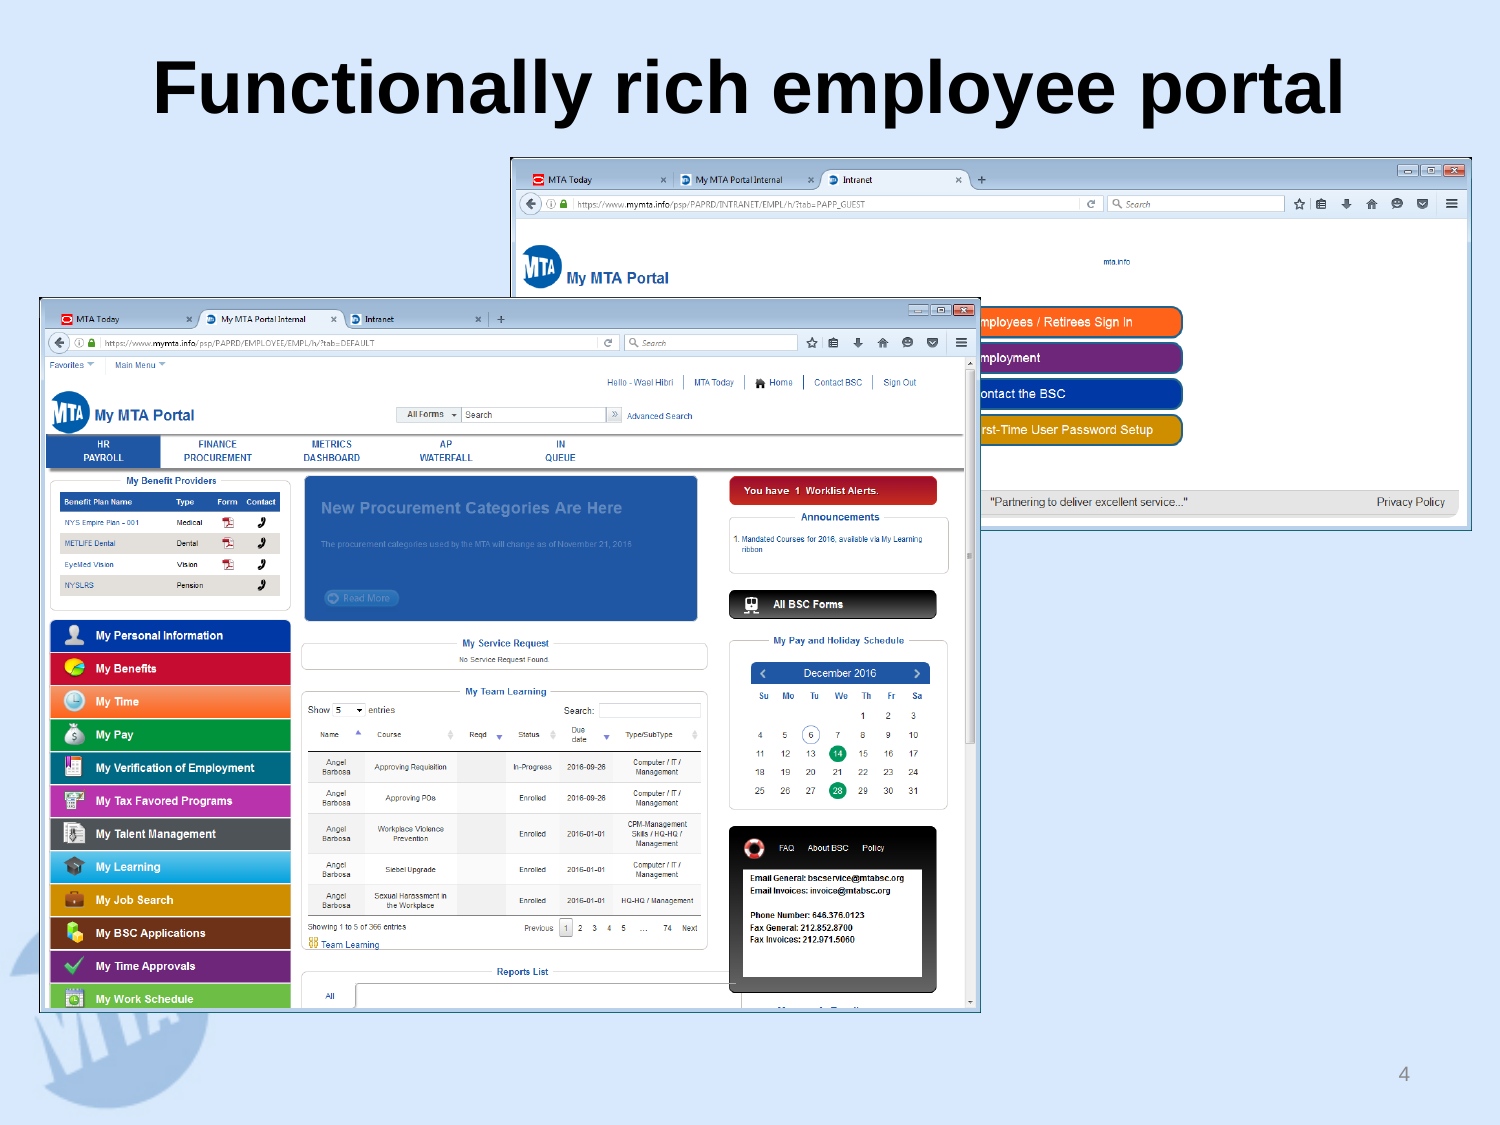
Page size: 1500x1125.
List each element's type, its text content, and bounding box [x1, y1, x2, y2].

slide_number 3 [1074, 1042, 1425, 1103]
picture [0, 0, 1500, 1125]
title Functionally rich employee portal [75, 0, 1425, 178]
